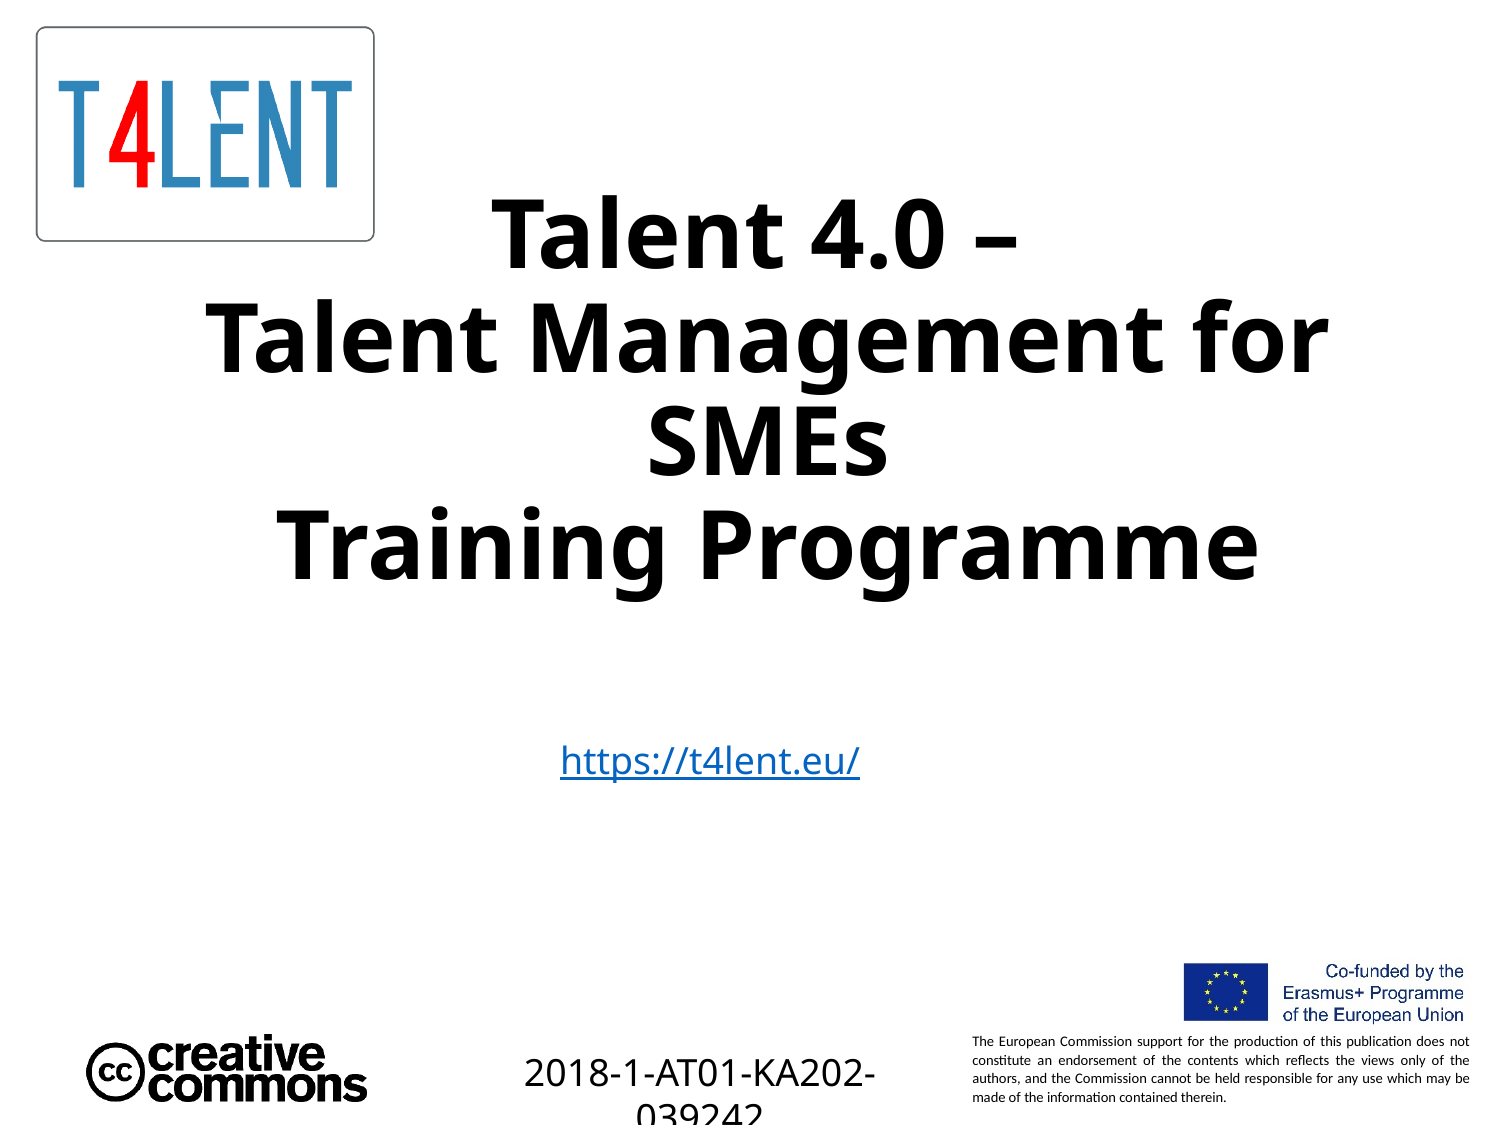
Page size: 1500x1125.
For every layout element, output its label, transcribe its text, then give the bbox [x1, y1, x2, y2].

picture [85, 1034, 367, 1102]
text_box https://t4lent.eu/ [544, 729, 898, 796]
text_box 2018-1-AT01-KA202-039242 [454, 1040, 946, 1125]
picture [35, 26, 375, 242]
title Talent 4.0 – Talent Management for SMEs Training Programme [69, 473, 1467, 616]
picture [1166, 958, 1478, 1026]
